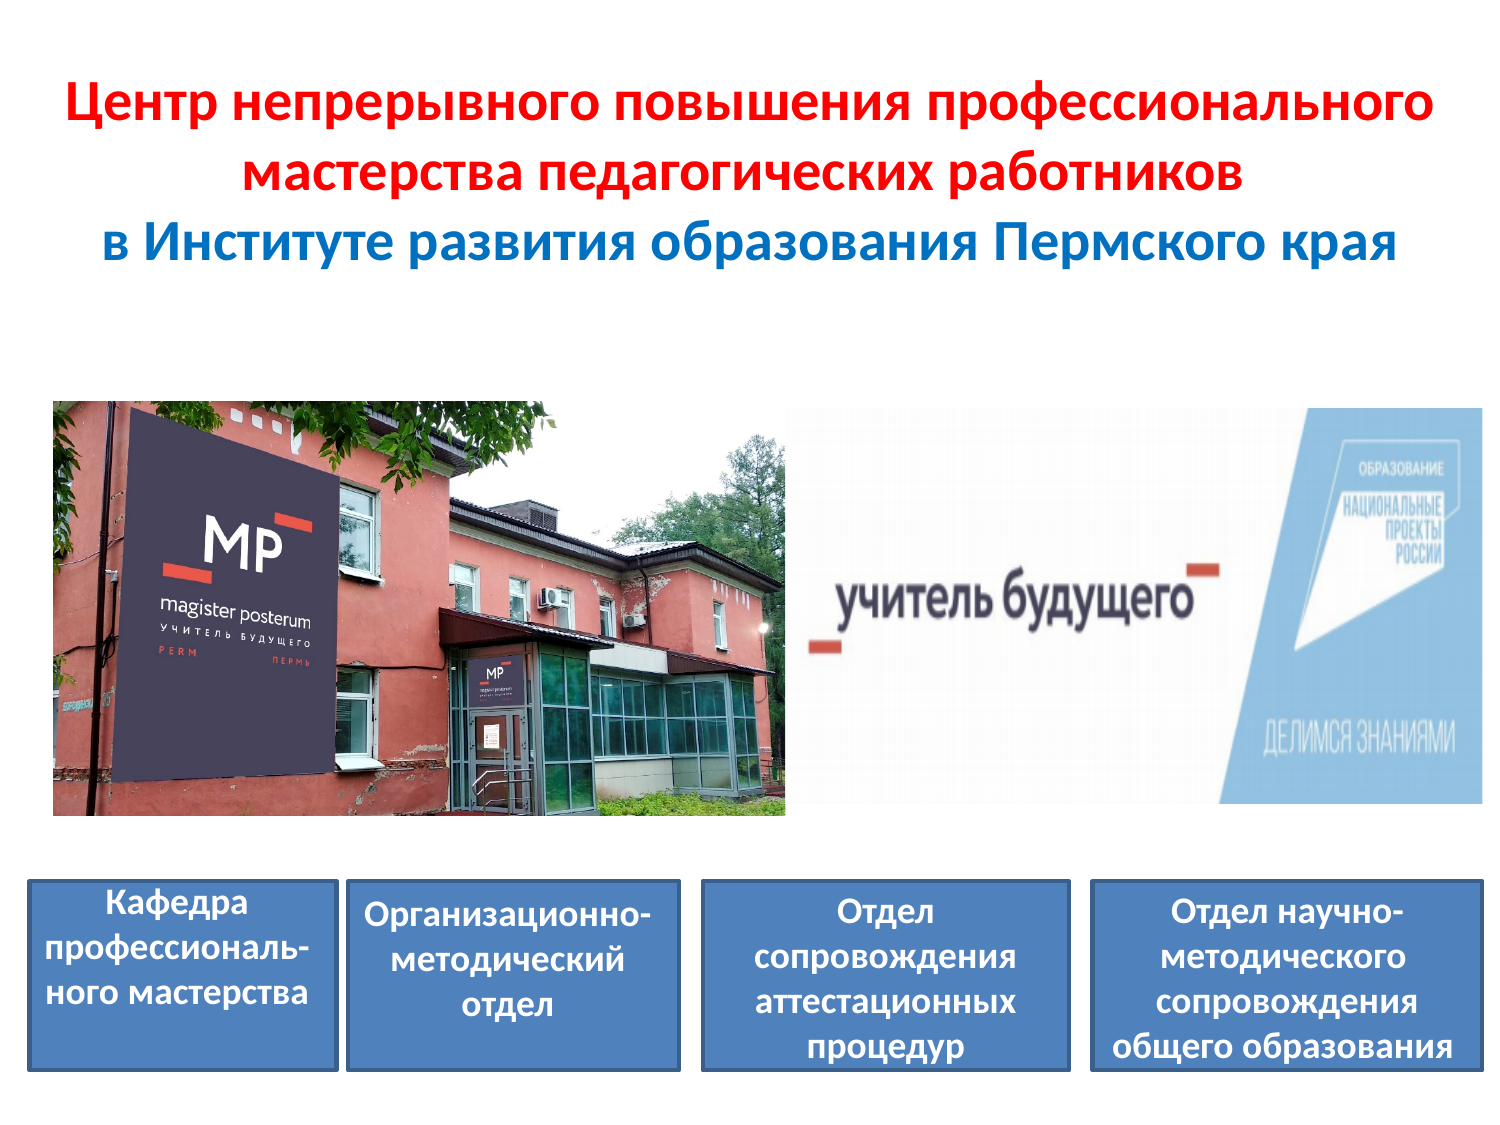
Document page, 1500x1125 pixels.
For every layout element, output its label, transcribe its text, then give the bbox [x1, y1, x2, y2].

text_box Отдел научно-методического сопровождения общего образования [1090, 879, 1484, 1072]
picture [52, 401, 1483, 816]
text_box [27, 879, 339, 1072]
text_box Отдел сопровождения аттестационных процедур [701, 879, 1071, 1072]
text_box Организационно-методический отдел [348, 881, 668, 1032]
text_box [346, 879, 681, 1072]
text_box Кафедра профессиональ-ного мастерства [17, 869, 337, 1020]
text_box Центр непрерывного повышения профессионального мастерства педагогических работников в Институте развития образования Пермского края [17, 54, 1483, 280]
